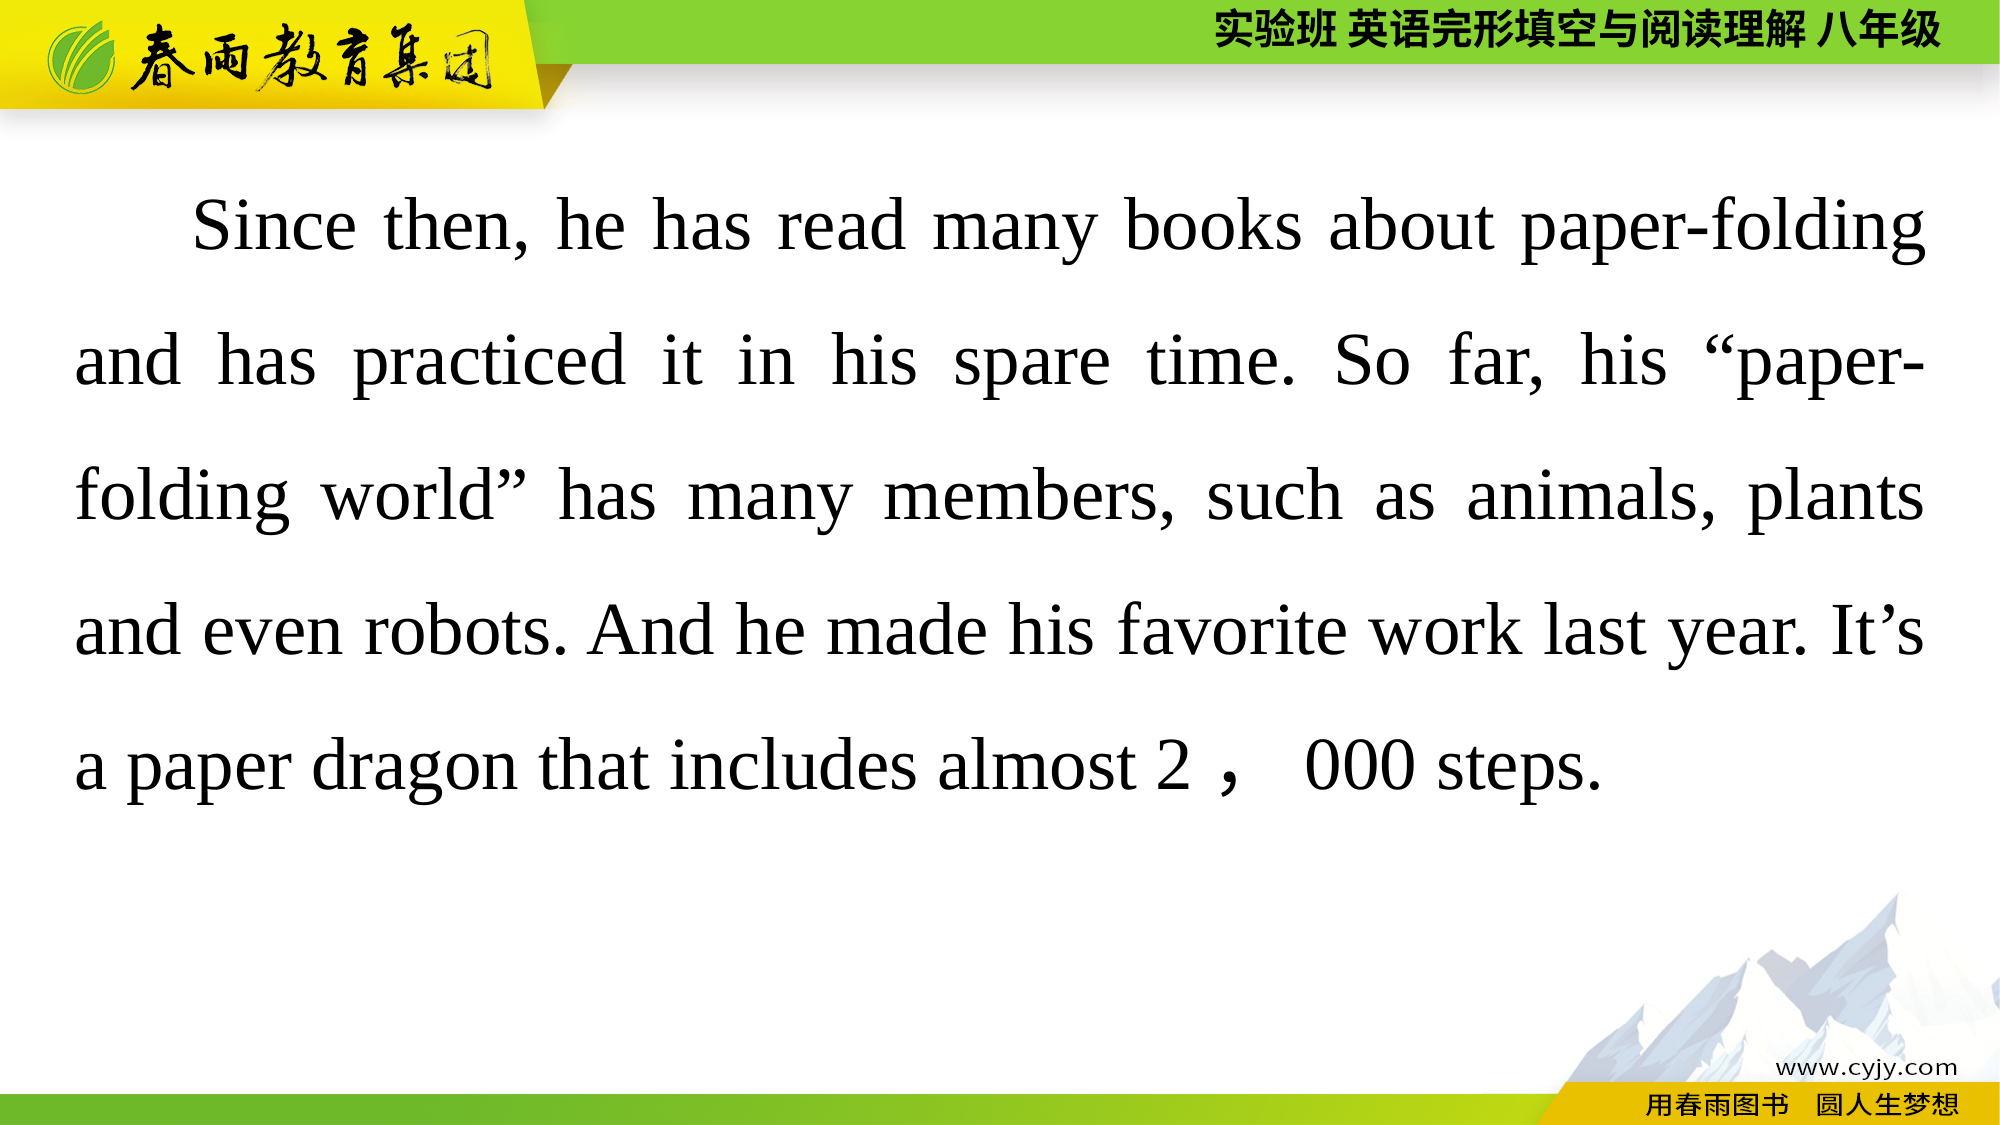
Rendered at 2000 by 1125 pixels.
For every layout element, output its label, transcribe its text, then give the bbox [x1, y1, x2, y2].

list Since then, he has read many books about paper-folding and has practiced it in his spare time. So far, his “paper-folding world” has many members, such as animals, plants and even robots. And he made his favorite work last year. It’s a paper dragon that includes almost 2，000 steps. [59, 122, 1944, 820]
picture [0, 0, 2000, 1125]
